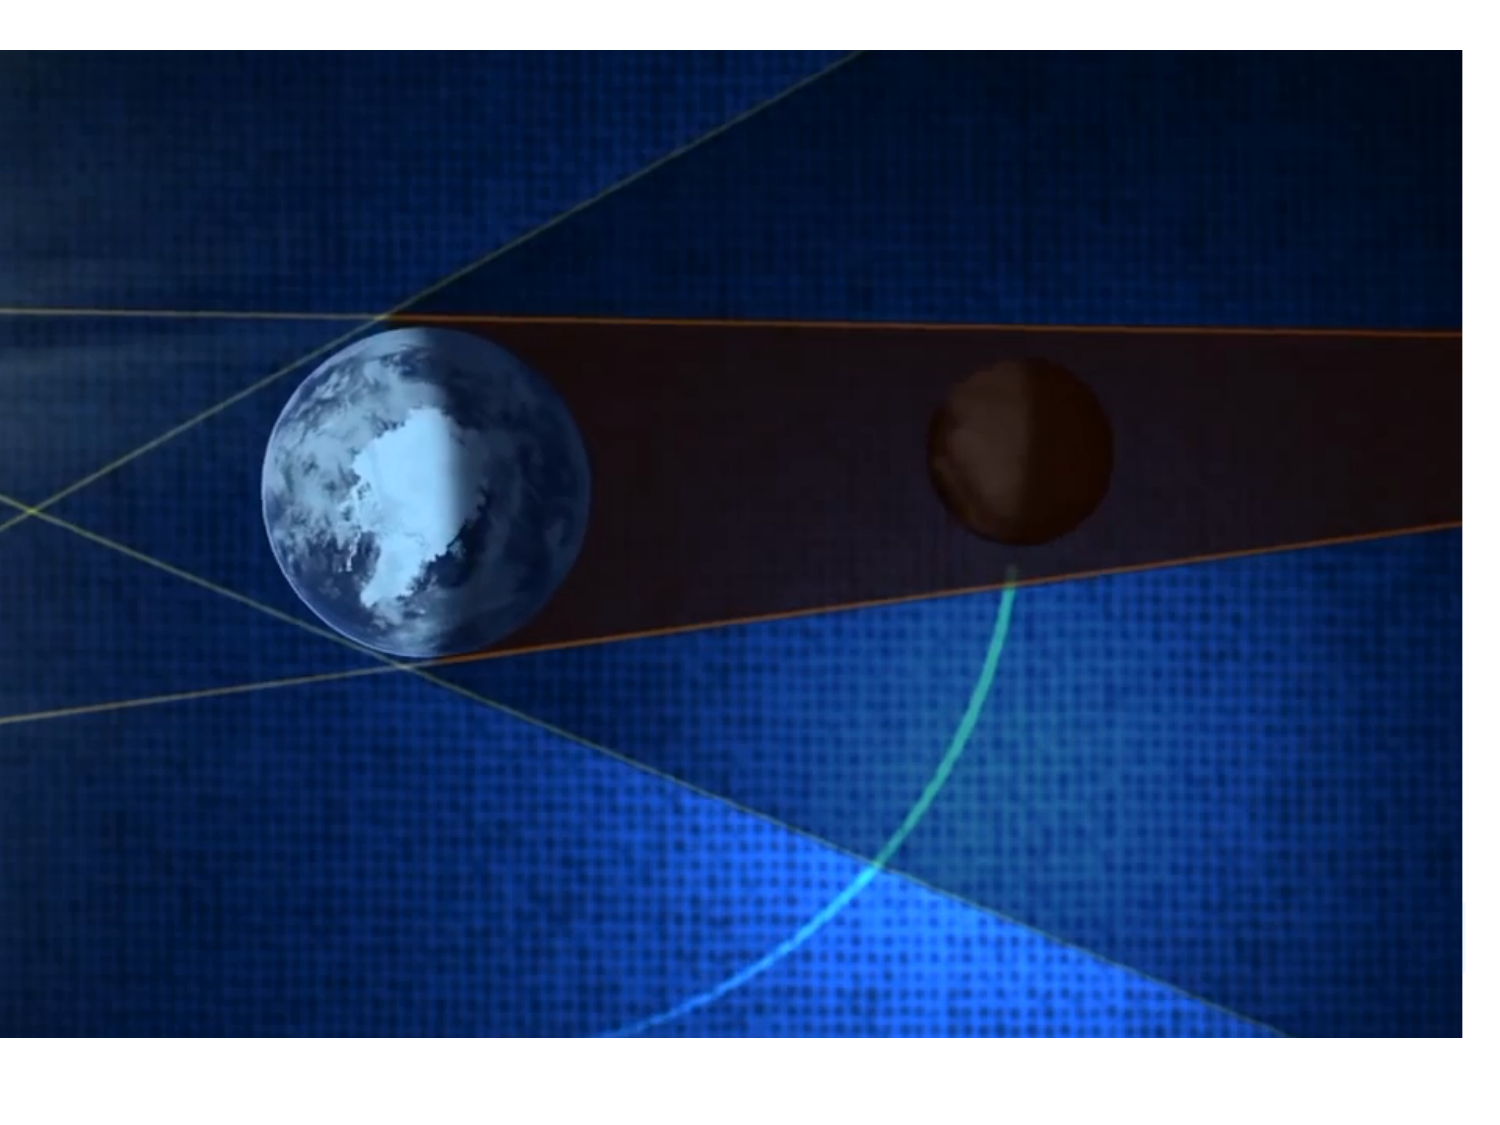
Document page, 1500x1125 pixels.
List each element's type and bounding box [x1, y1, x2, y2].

picture [0, 49, 1463, 1038]
